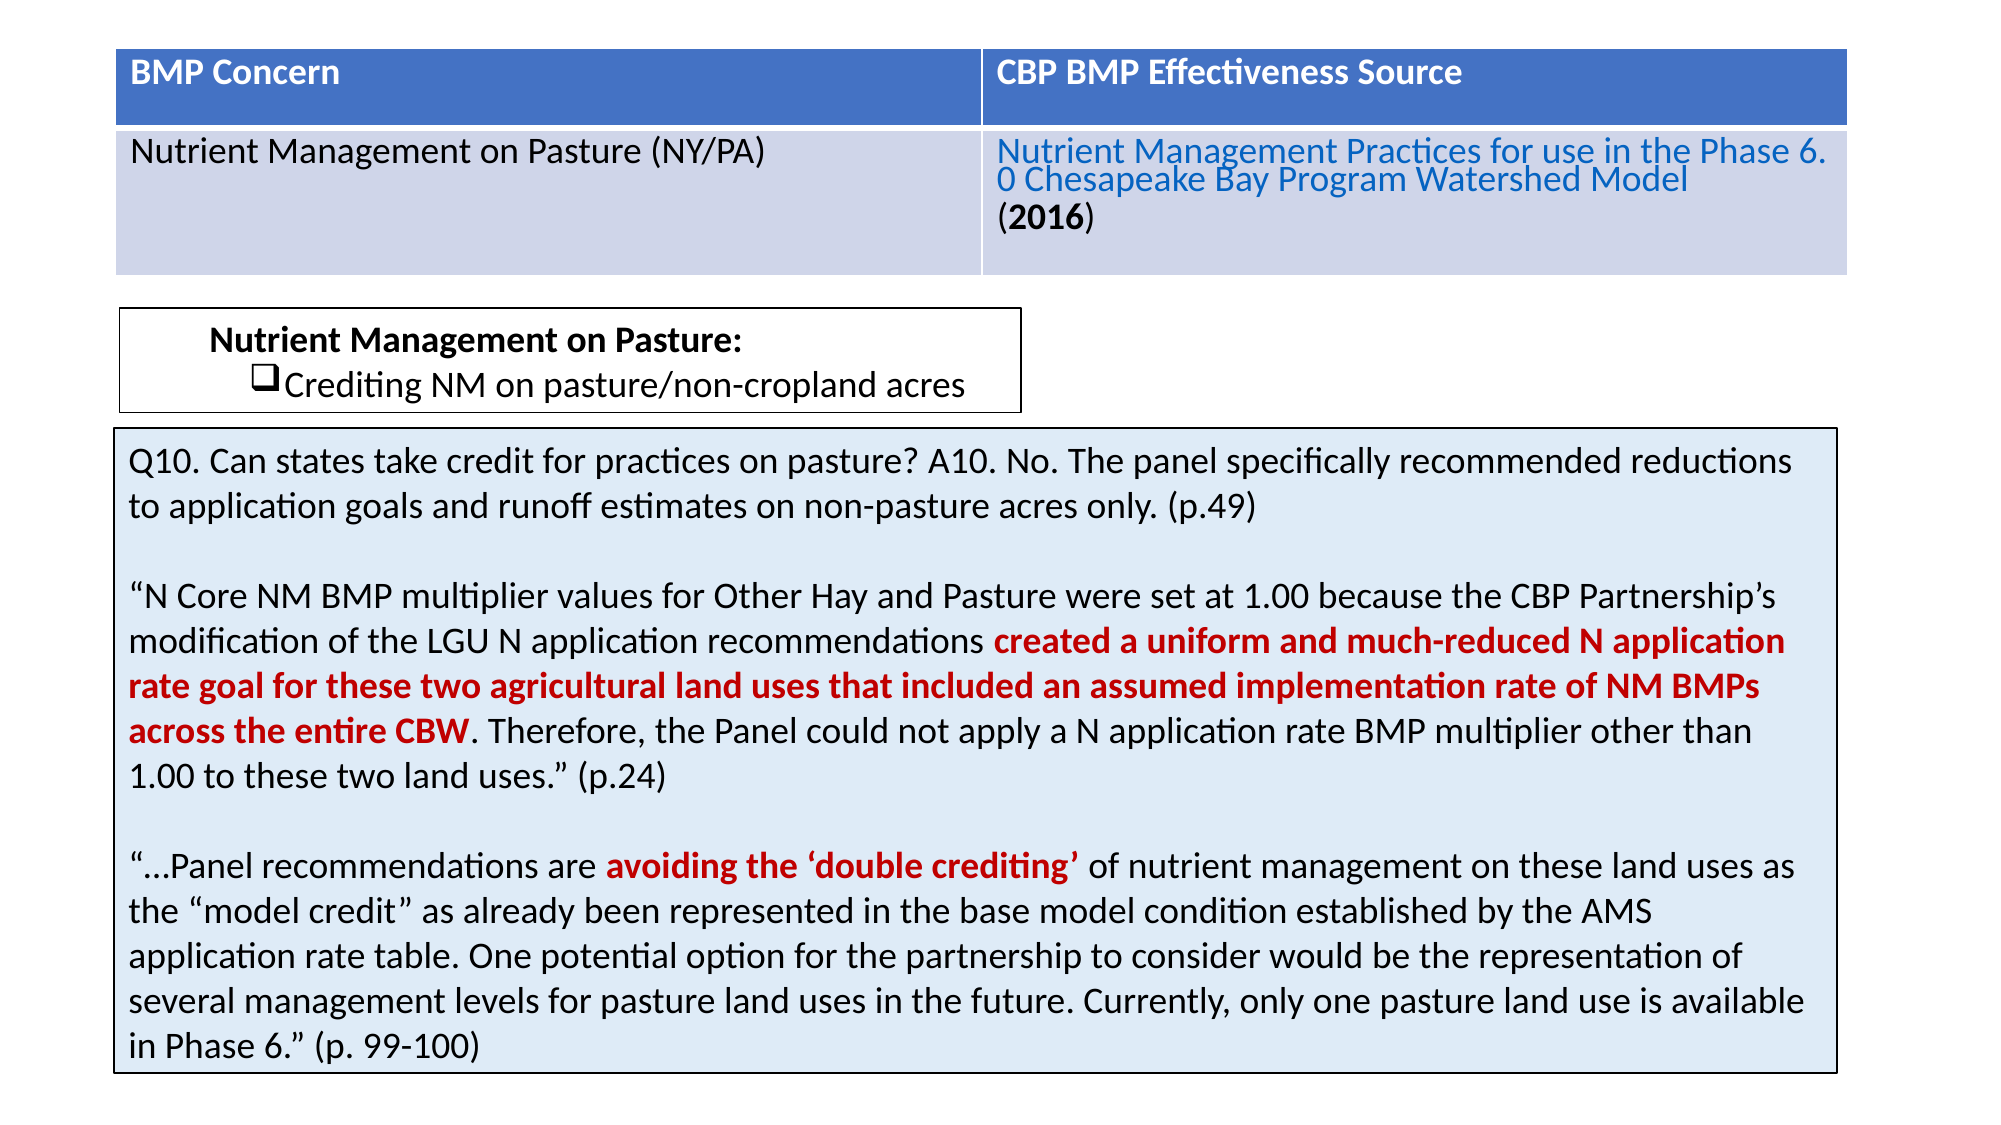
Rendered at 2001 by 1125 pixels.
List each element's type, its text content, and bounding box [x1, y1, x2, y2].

table_header BMP Concern [116, 49, 981, 125]
text_box Nutrient Management on Pasture: Crediting NM on pasture/non-cropland acres [119, 307, 1022, 413]
text_box Q10. Can states take credit for practices on pasture? A10. No. The panel specifically recommended reductions to application goals and runoff estimates on non-pasture acres only. (p.49) “N Core NM BMP multiplier values for Other Hay and Pasture were set at 1.00 because the CBP Partnership’s modification of the LGU N application recommendations created a uniform and much-reduced N application rate goal for these two agricultural land uses that included an assumed implementation rate of NM BMPs across the entire CBW. Therefore, the Panel could not apply a N application rate BMP multiplier other than 1.00 to these two land uses.” (p.24) “…Panel recommendations are avoiding the ‘double crediting’ of nutrient management on these land uses as the “model credit” as already been represented in the base model condition established by the AMS application rate table. One potential option for the partnership to consider would be the representation of several management levels for pasture land uses in the future. Currently, only one pasture land use is available in Phase 6.” (p. 99-100) [113, 428, 1838, 1073]
table_cell Nutrient Management Practices for use in the Phase 6.0 Chesapeake Bay Program Watershed Model (2016) [983, 131, 1847, 275]
table_cell Nutrient Management on Pasture (NY/PA) [116, 131, 981, 275]
table_header CBP BMP Effectiveness Source [983, 49, 1847, 125]
